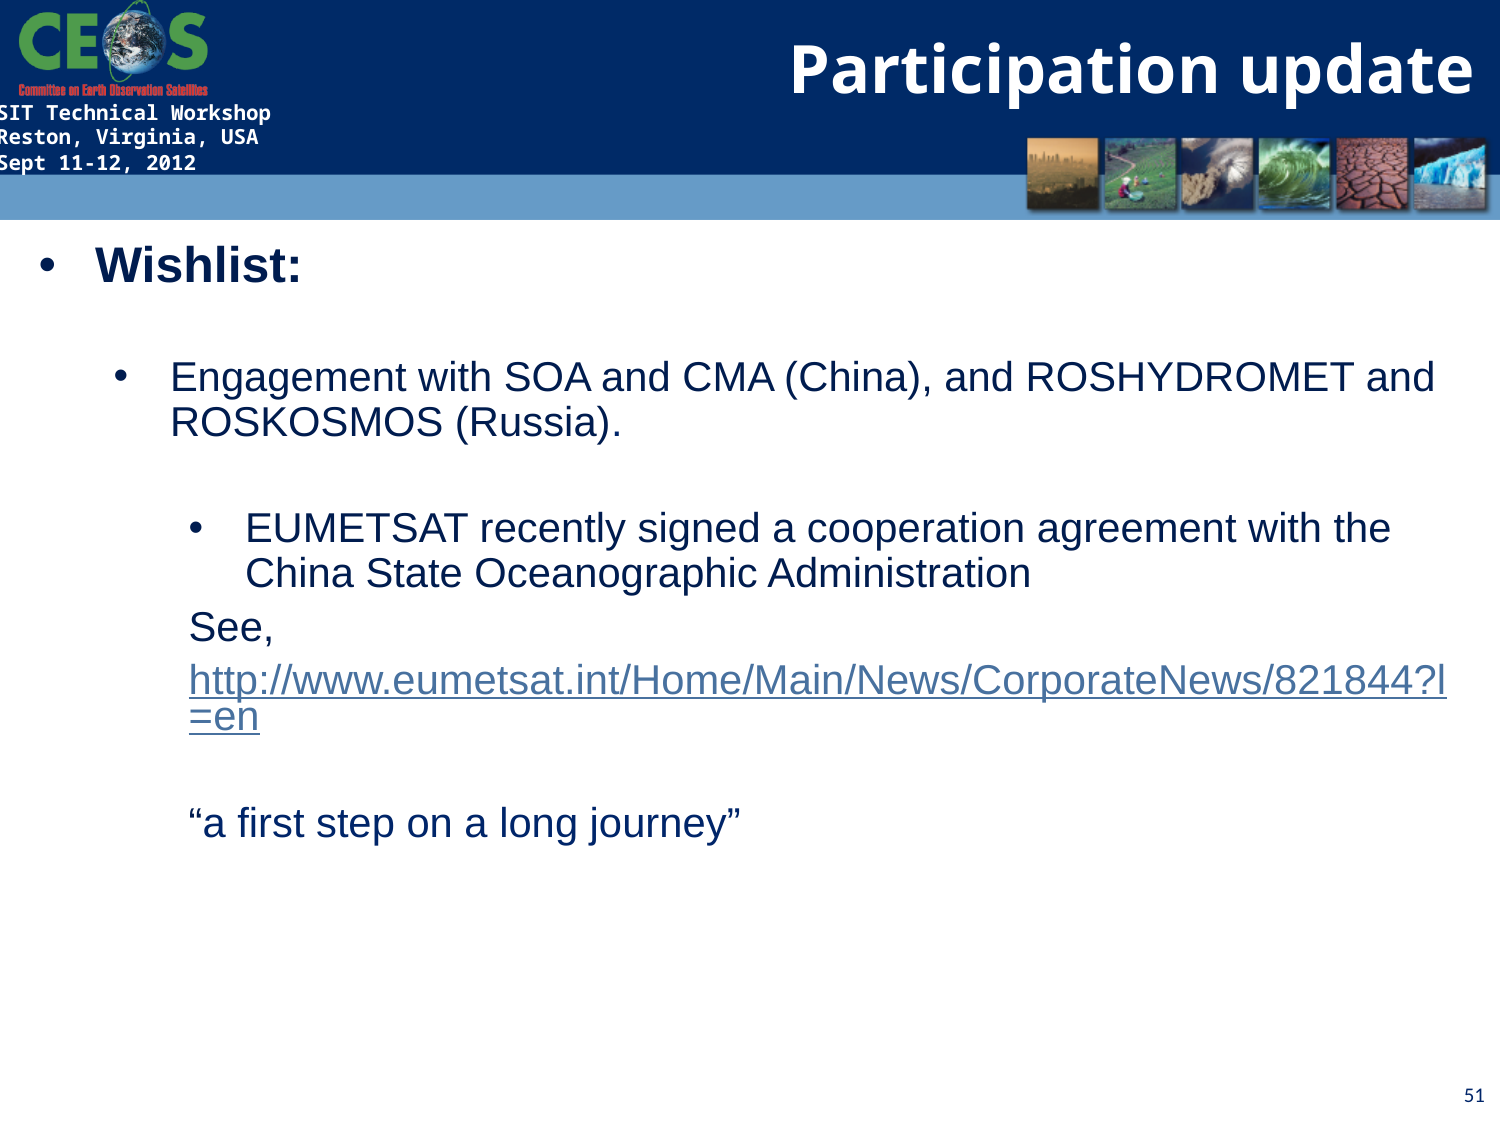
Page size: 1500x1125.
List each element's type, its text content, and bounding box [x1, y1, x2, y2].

picture [0, 0, 1500, 220]
slide_number 51 [1187, 1073, 1500, 1125]
text_box Wishlist: Engagement with SOA and CMA (China), and ROSHYDROMET and ROSKOSMOS (Russia). EUMETSAT recently signed a cooperation agreement with the China State Oceanographic Administration See, http://www.eumetsat.int/Home/Main/News/CorporateNews/821844?l=en “a first step on a long journey” [24, 232, 1473, 1074]
title Participation update [216, 16, 1491, 117]
